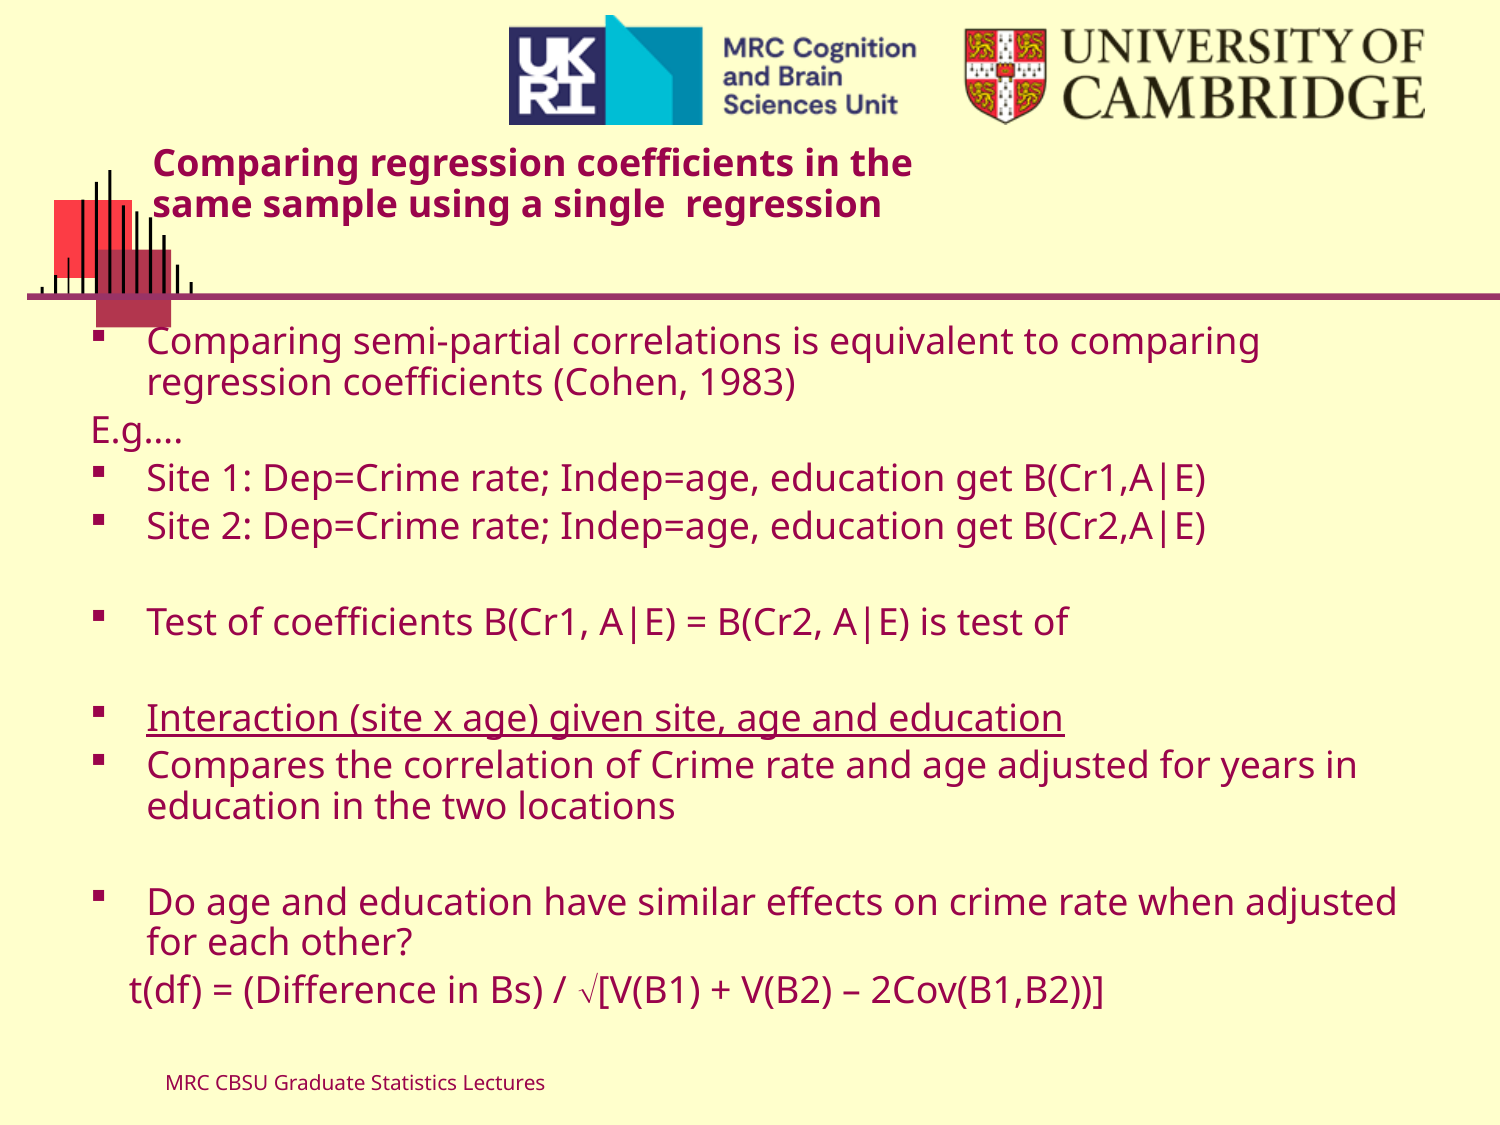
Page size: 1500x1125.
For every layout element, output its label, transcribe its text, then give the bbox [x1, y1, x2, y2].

footer MRC CBSU Graduate Statistics Lectures [149, 1062, 988, 1101]
title Comparing regression coefficients in the same sample using a single regression [137, 137, 988, 233]
list Comparing semi-partial correlations is equivalent to comparing regression coefficients (Cohen, 1983) E.g…. Site 1: Dep=Crime rate; Indep=age, education get B(Cr1,A|E) Site 2: Dep=Crime rate; Indep=age, education get B(Cr2,A|E) Test of coefficients B(Cr1, A|E) = B(Cr2, A|E) is test of Interaction (site x age) given site, age and education Compares the correlation of Crime rate and age adjusted for years in education in the two locations Do age and education have similar effects on crime rate when adjusted for each other? t(df) = (Difference in Bs) / [V(B1) + V(B2) – 2Cov(B1,B2))] [75, 262, 1425, 1038]
picture [509, 15, 1425, 125]
